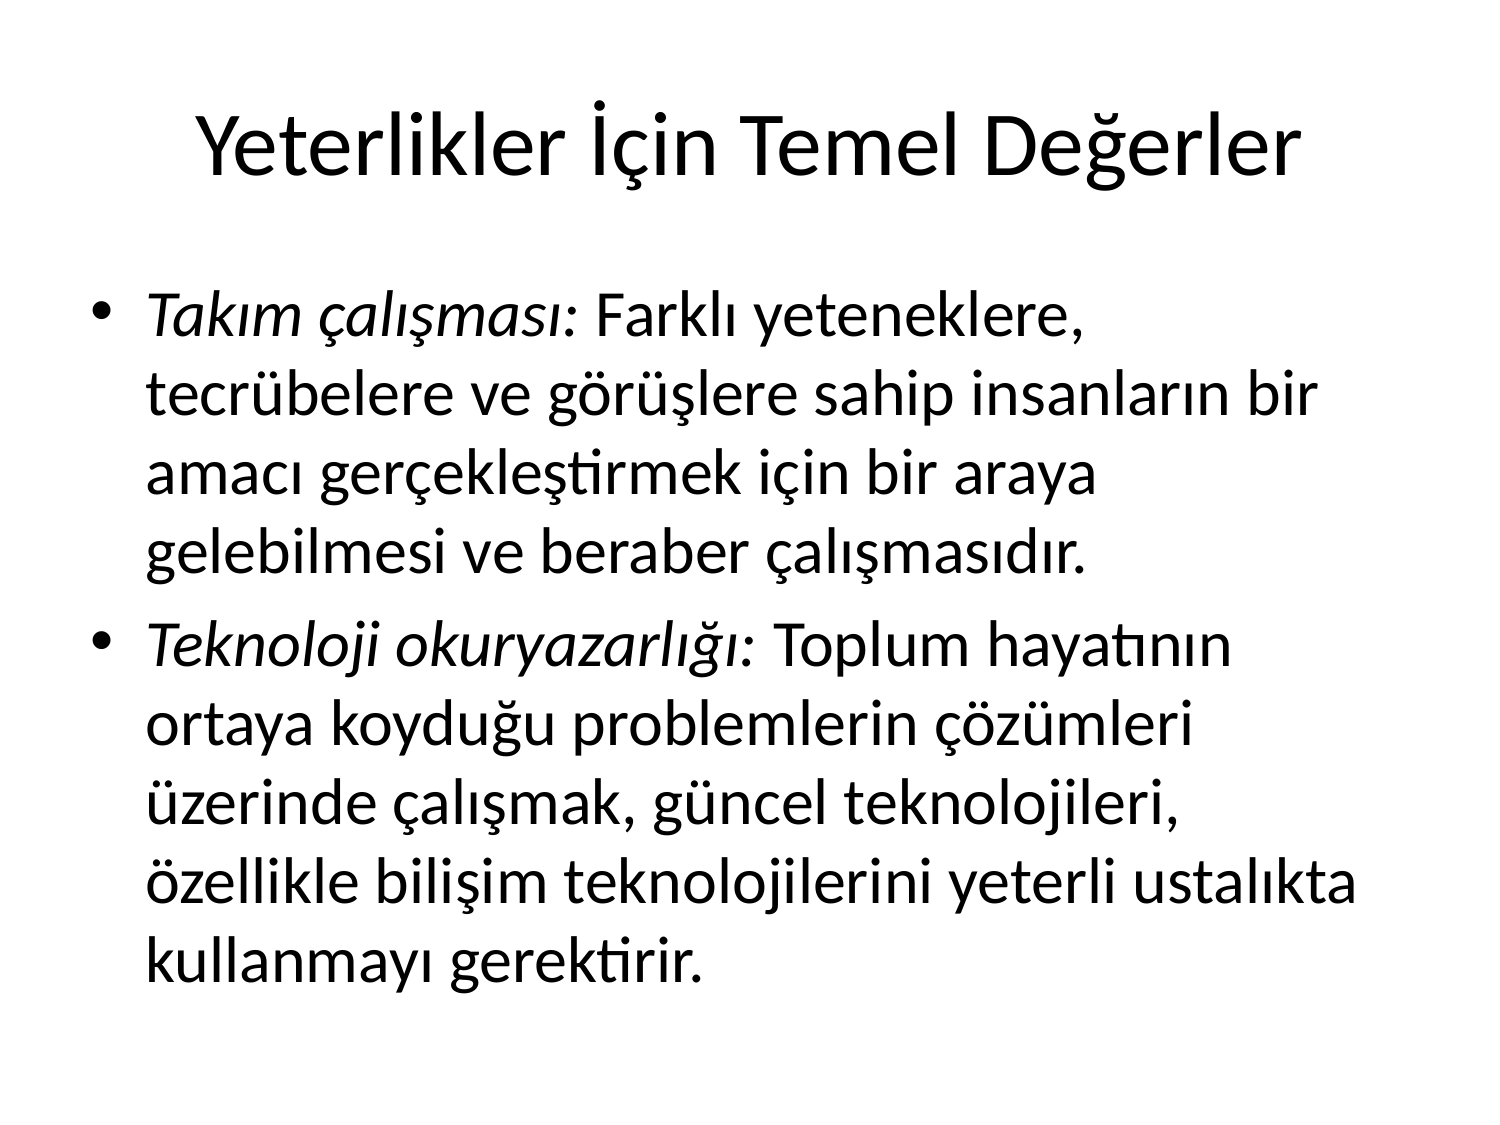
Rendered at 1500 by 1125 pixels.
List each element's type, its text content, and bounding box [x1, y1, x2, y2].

title Yeterlikler İçin Temel Değerler [75, 45, 1425, 233]
list Takım çalışması: Farklı yeteneklere, tecrübelere ve görüşlere sahip insanların bir amacı gerçekleştirmek için bir araya gelebilmesi ve beraber çalışmasıdır. Teknoloji okuryazarlığı: Toplum hayatının ortaya koyduğu problemlerin çözümleri üzerinde çalışmak, güncel teknolojileri, özellikle bilişim teknolojilerini yeterli ustalıkta kullanmayı gerektirir. [75, 262, 1425, 1005]
